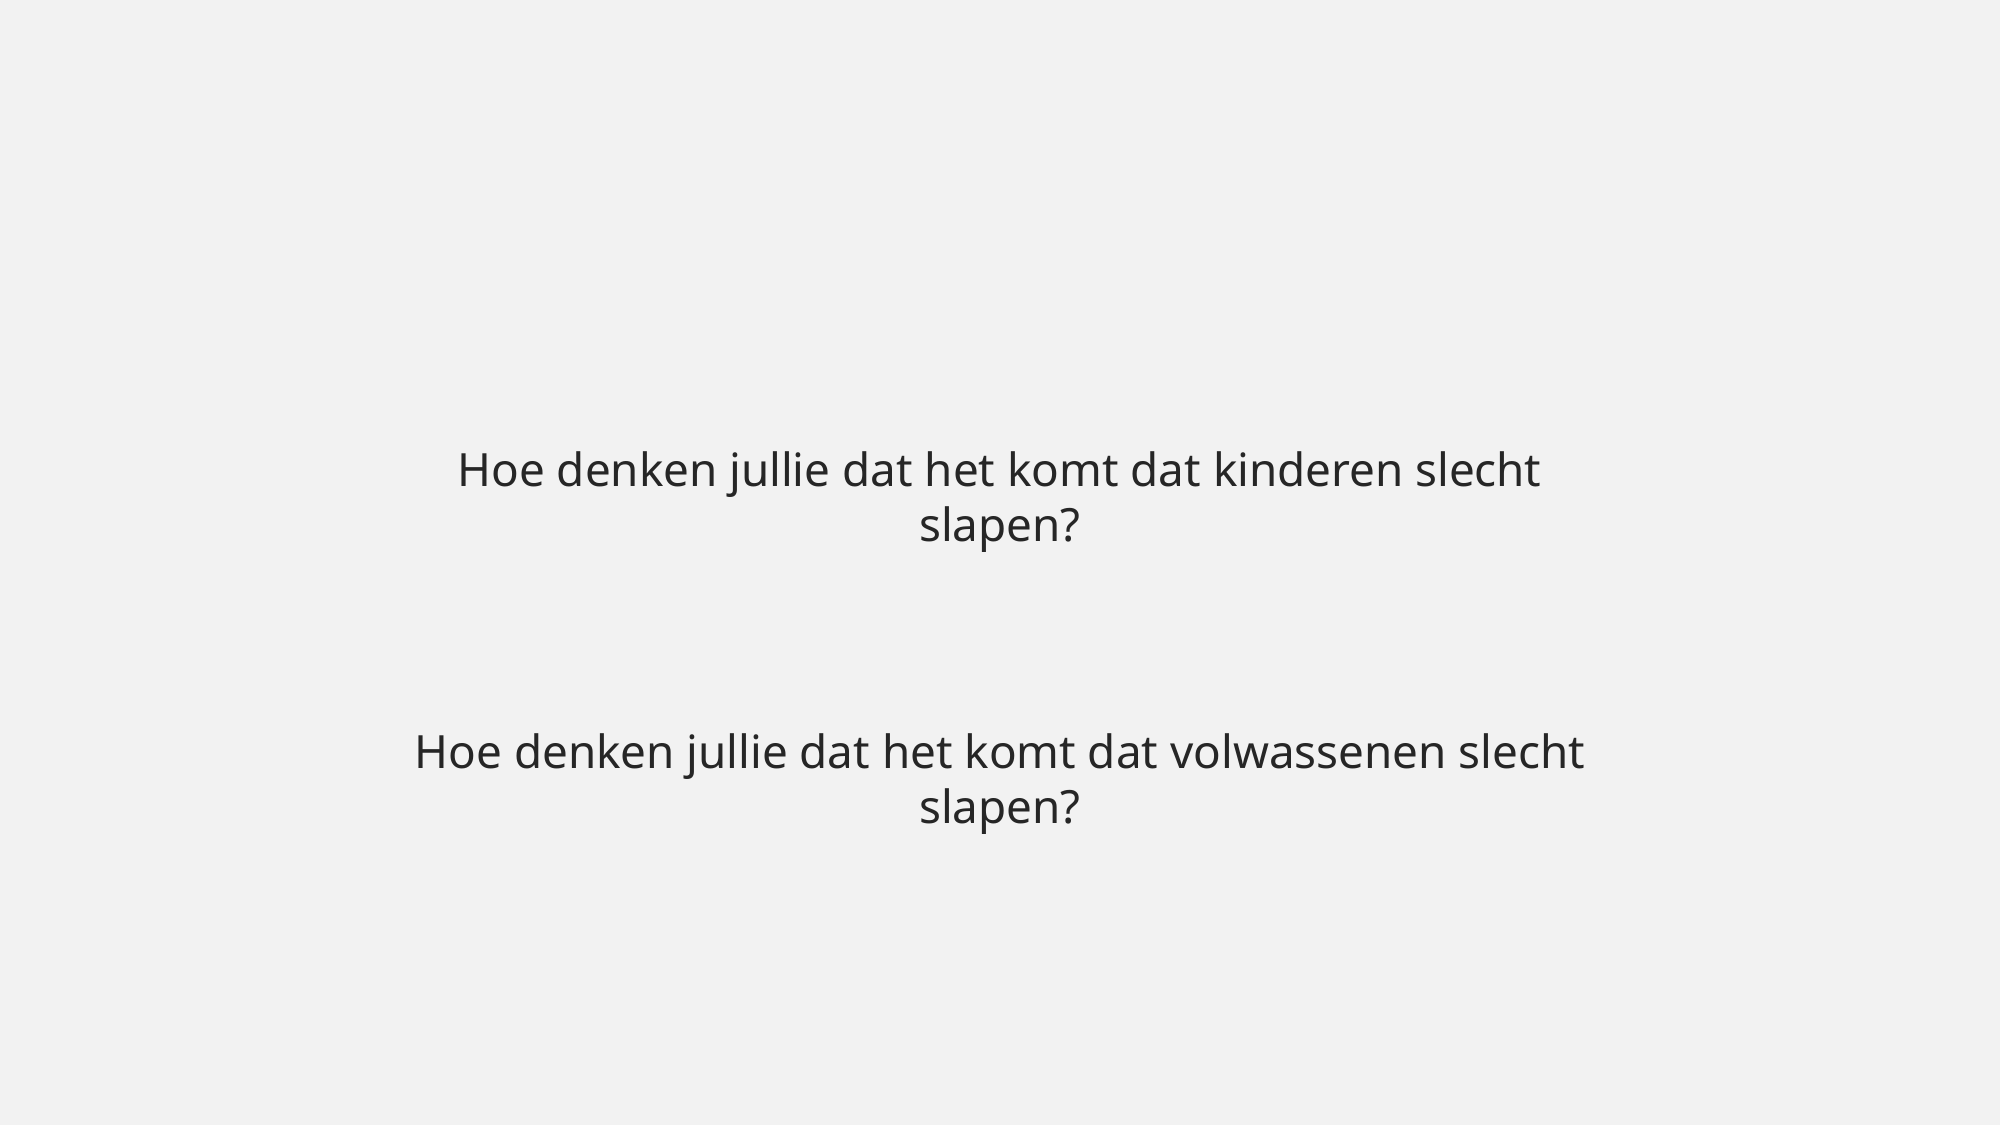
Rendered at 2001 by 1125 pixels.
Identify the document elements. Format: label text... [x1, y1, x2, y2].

list Hoe denken jullie dat het komt dat kinderen slecht slapen? Hoe denken jullie dat het komt dat volwassenen slecht slapen? [366, 432, 1634, 942]
